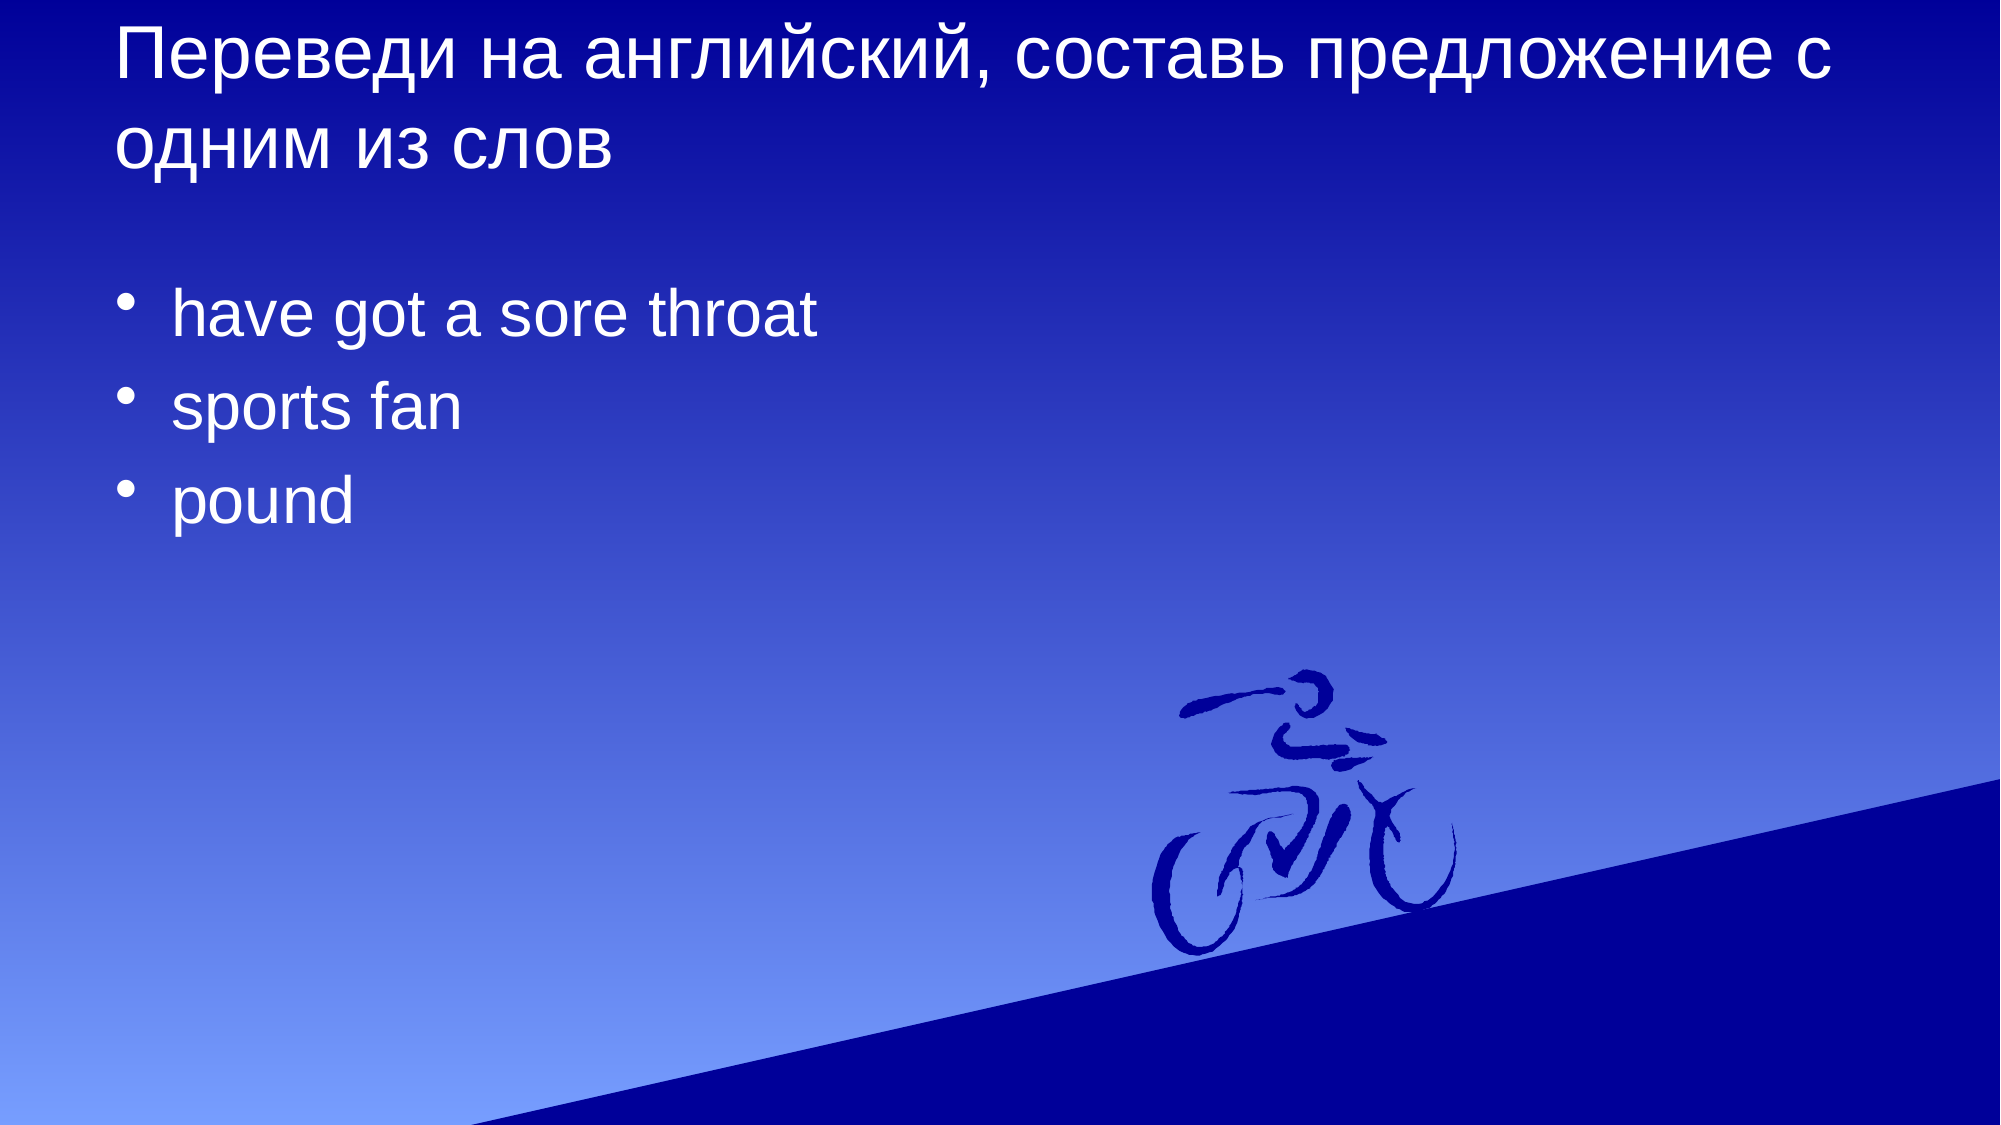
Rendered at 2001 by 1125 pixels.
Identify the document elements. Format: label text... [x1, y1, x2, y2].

title Переведи на английский, составь предложение с одним из слов [99, 44, 1901, 233]
list have got a sore throat sports fan pound [99, 262, 1901, 1006]
